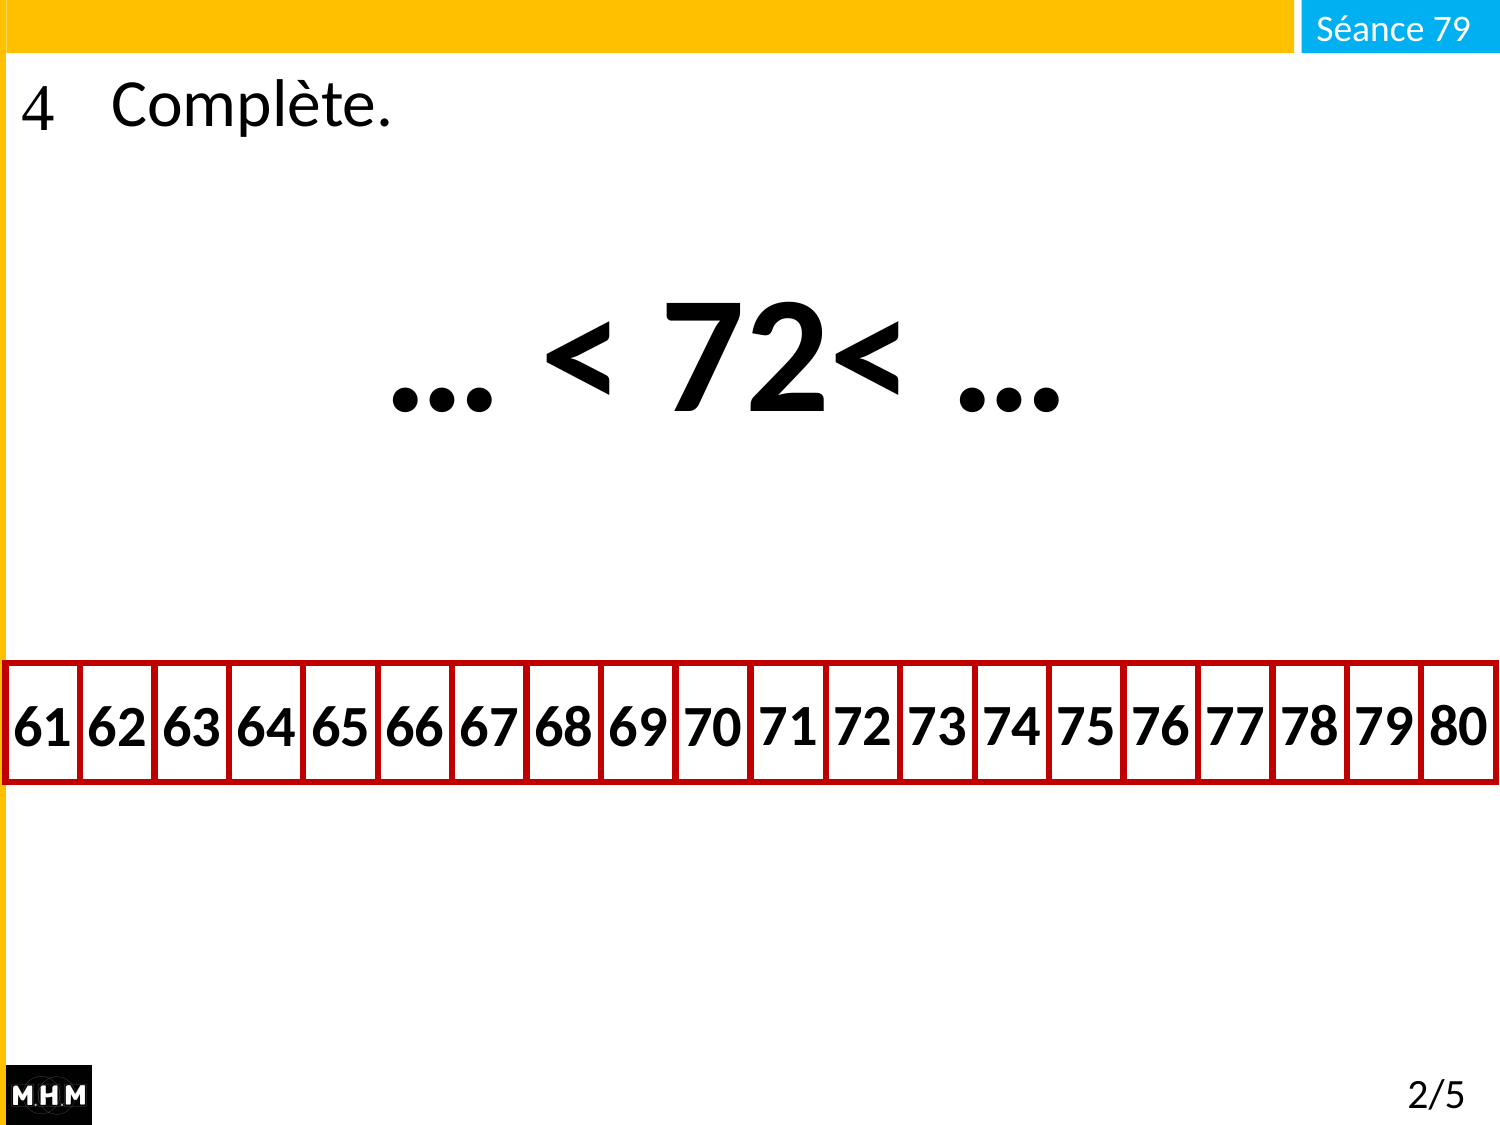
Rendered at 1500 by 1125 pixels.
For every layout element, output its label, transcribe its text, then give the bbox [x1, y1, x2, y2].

text_box … < 72< … [348, 237, 1105, 453]
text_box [751, 663, 1496, 782]
picture [6, 1065, 92, 1125]
list 2/5 [1373, 1064, 1500, 1125]
title Complète. [96, 60, 1391, 149]
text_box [5, 663, 750, 782]
